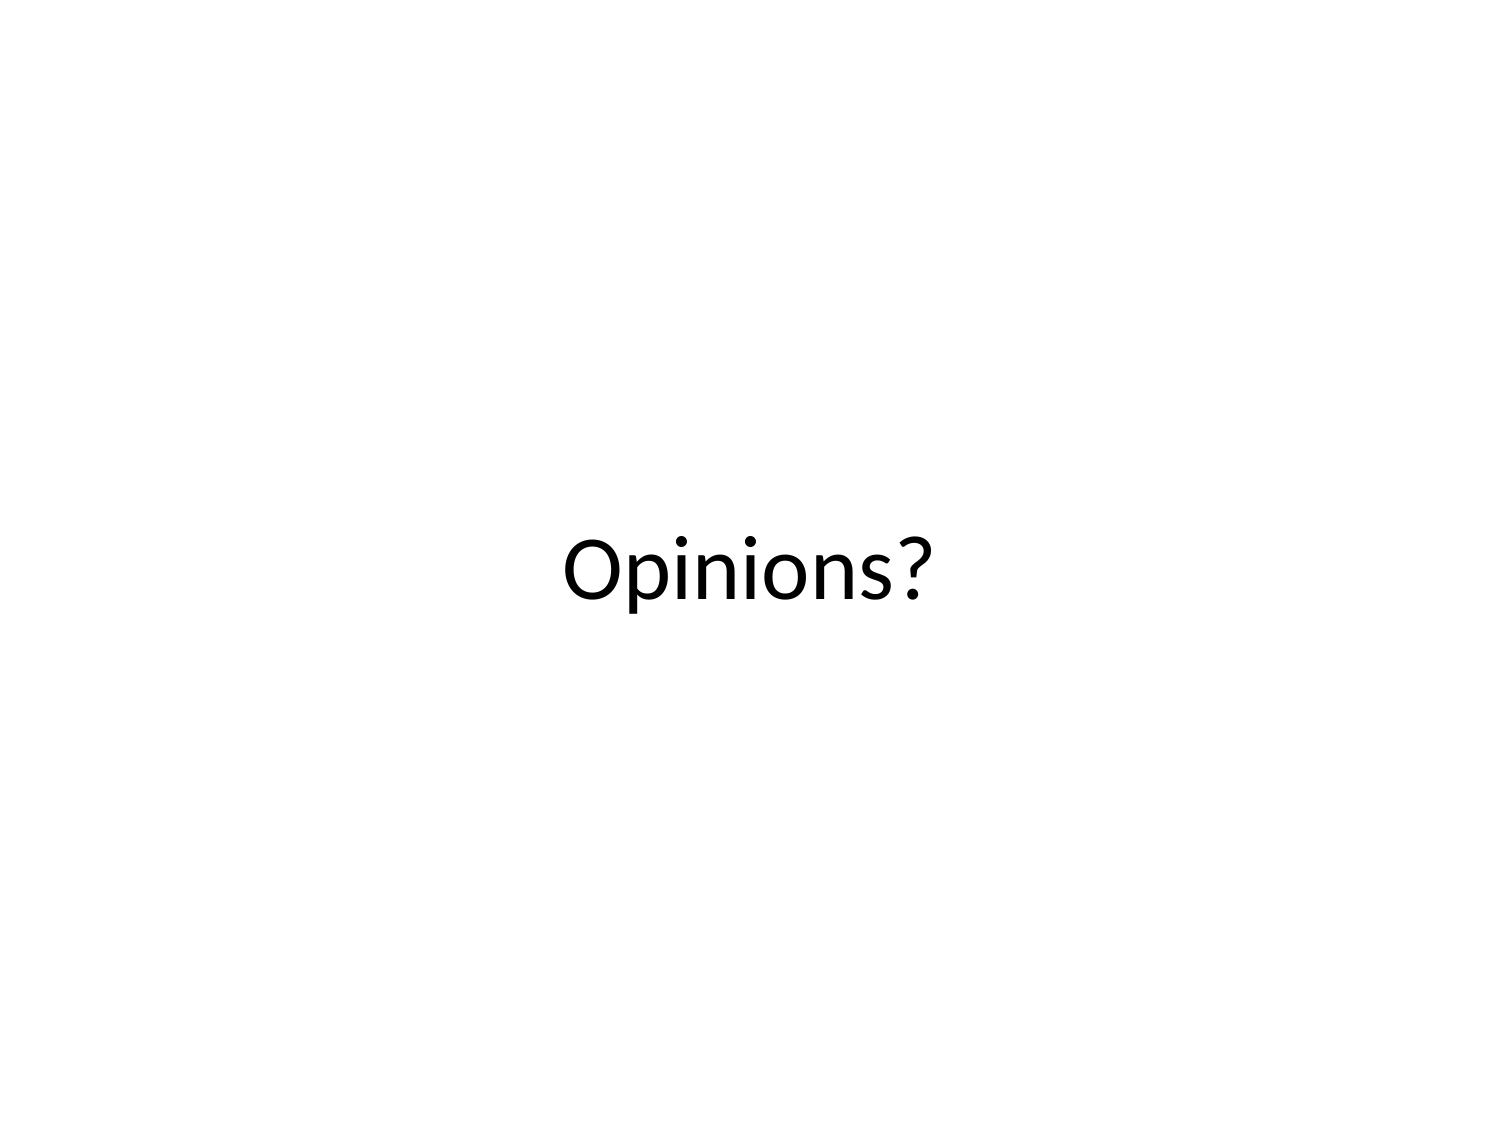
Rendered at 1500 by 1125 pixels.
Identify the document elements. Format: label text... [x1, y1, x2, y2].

title Opinions? [74, 468, 1426, 657]
